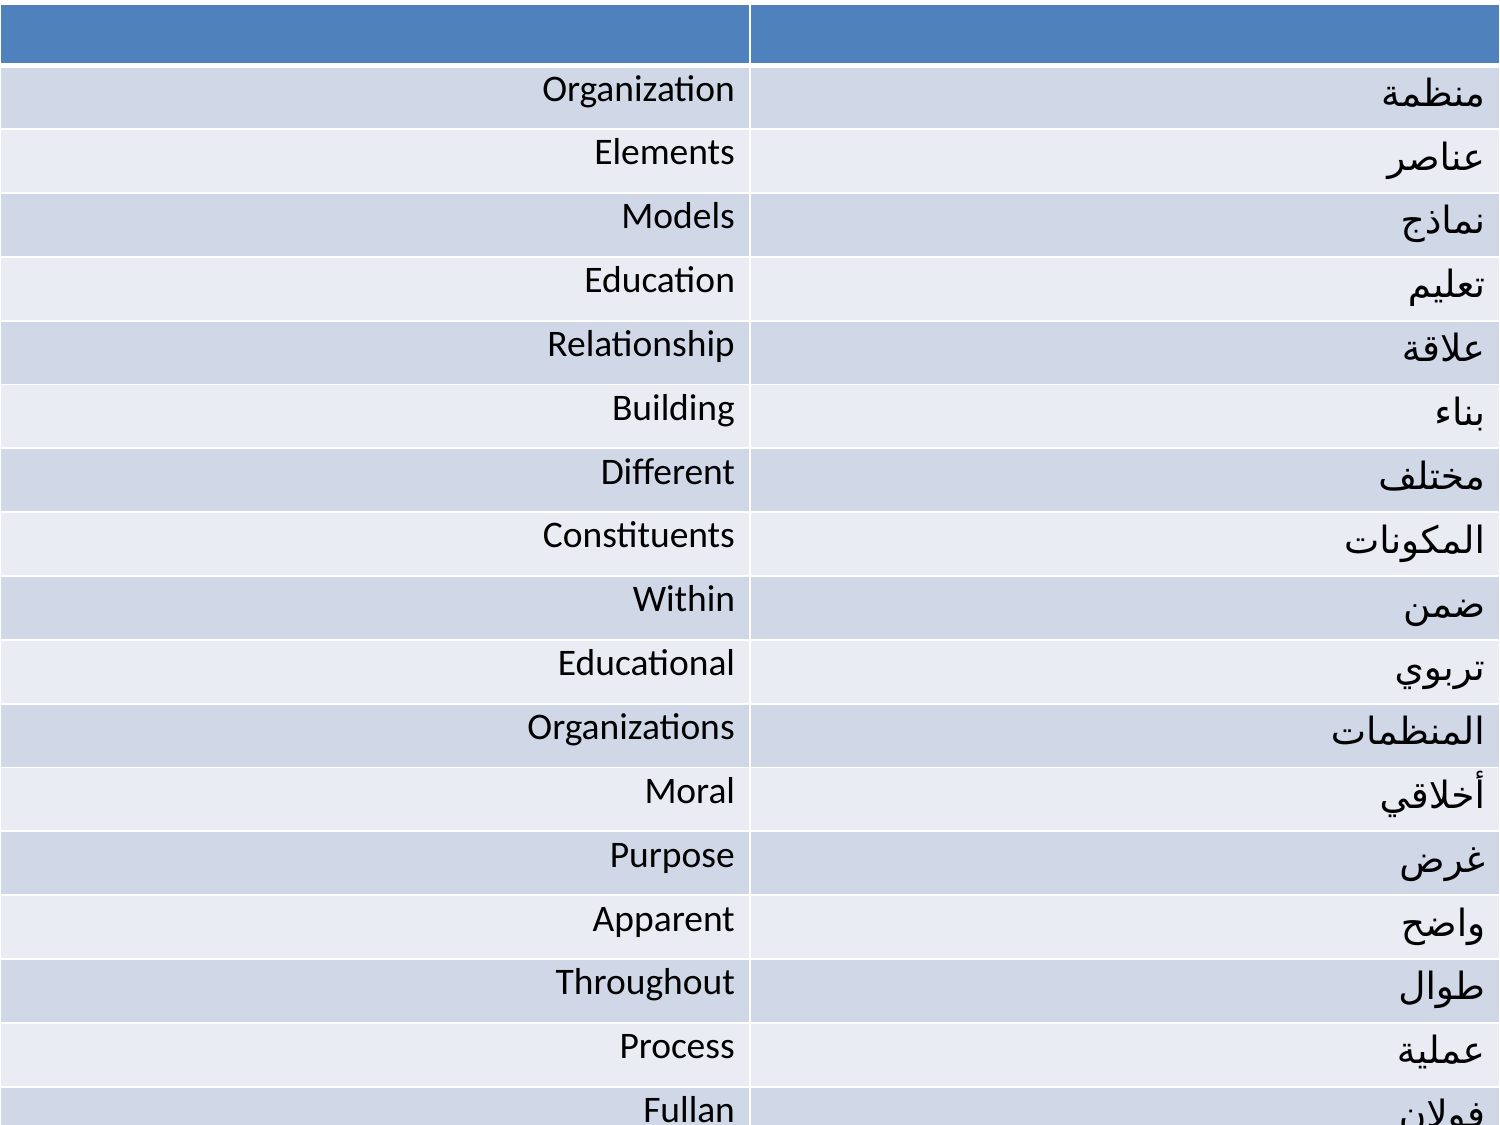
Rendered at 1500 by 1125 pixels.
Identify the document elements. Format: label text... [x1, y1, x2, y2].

table_cell غرض [751, 832, 1499, 894]
table_cell Constituents [1, 513, 749, 575]
table_cell Education [1, 258, 749, 320]
table_cell عناصر [751, 130, 1499, 192]
table_cell مختلف [751, 449, 1499, 511]
table_cell المكونات [751, 513, 1499, 575]
table_cell Moral [1, 768, 749, 830]
table_cell Relationship [1, 322, 749, 384]
table_cell Purpose [1, 832, 749, 894]
table_cell تعليم [751, 258, 1499, 320]
table_cell بناء [751, 385, 1499, 447]
table_cell طوال [751, 960, 1499, 1022]
table_cell عملية [751, 1024, 1499, 1086]
table_cell المنظمات [751, 705, 1499, 767]
table_cell Different [1, 449, 749, 511]
table_cell نماذج [751, 194, 1499, 256]
table_cell ضمن [751, 577, 1499, 639]
table_cell Organization [1, 68, 749, 128]
table_cell Throughout [1, 960, 749, 1022]
table_cell Fullan [1, 1088, 749, 1125]
table_cell Building [1, 385, 749, 447]
table_cell منظمة [751, 68, 1499, 128]
table_cell Educational [1, 641, 749, 703]
table_cell فولان [751, 1088, 1499, 1125]
table_header [751, 5, 1499, 63]
table_cell Within [1, 577, 749, 639]
table_cell واضح [751, 896, 1499, 958]
table_cell Organizations [1, 705, 749, 767]
table_cell علاقة [751, 322, 1499, 384]
table_cell Elements [1, 130, 749, 192]
table_header [1, 5, 749, 63]
table_cell Process [1, 1024, 749, 1086]
table_cell تربوي [751, 641, 1499, 703]
table_cell Apparent [1, 896, 749, 958]
table_cell أخلاقي [751, 768, 1499, 830]
table_cell Models [1, 194, 749, 256]
